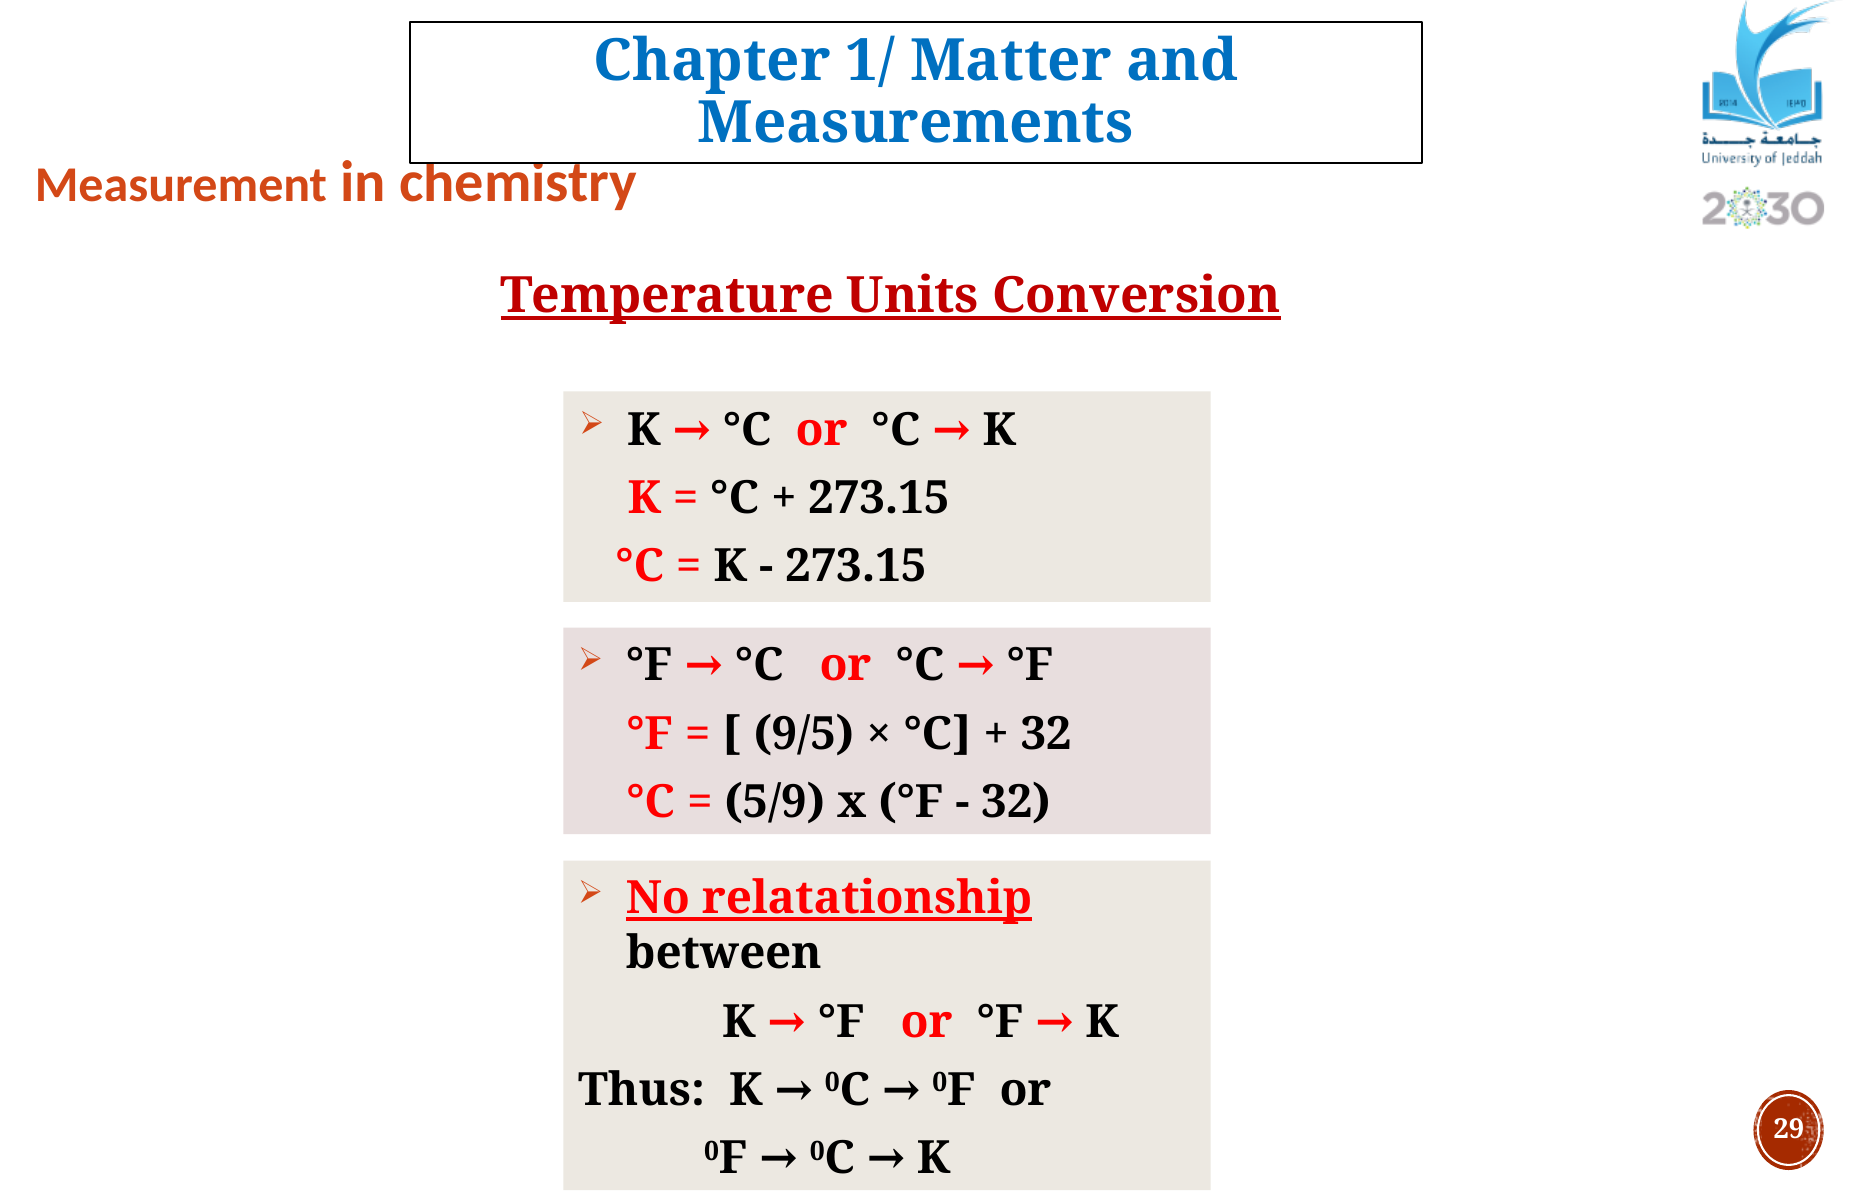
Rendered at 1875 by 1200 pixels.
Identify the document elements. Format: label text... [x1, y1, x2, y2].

text_box No relatationship between K → °F or °F → K Thus: K → 0C → 0F or 0F → 0C → K [563, 860, 1211, 1191]
text_box Chapter 1/ Matter and Measurements [409, 21, 1423, 164]
text_box °F → °C or °C → °F °F = [ (9/5) × °C] + 32 °C = (5/9) x (°F - 32) [563, 627, 1211, 835]
slide_number 29 [1739, 1097, 1838, 1162]
text_box K → °C or °C → K K = °C + 273.15 °C = K - 273.15 [563, 391, 1211, 602]
text_box Temperature Units Conversion [230, 254, 1551, 330]
picture [1681, 0, 1846, 235]
text_box Measurement in chemistry [0, 117, 686, 239]
